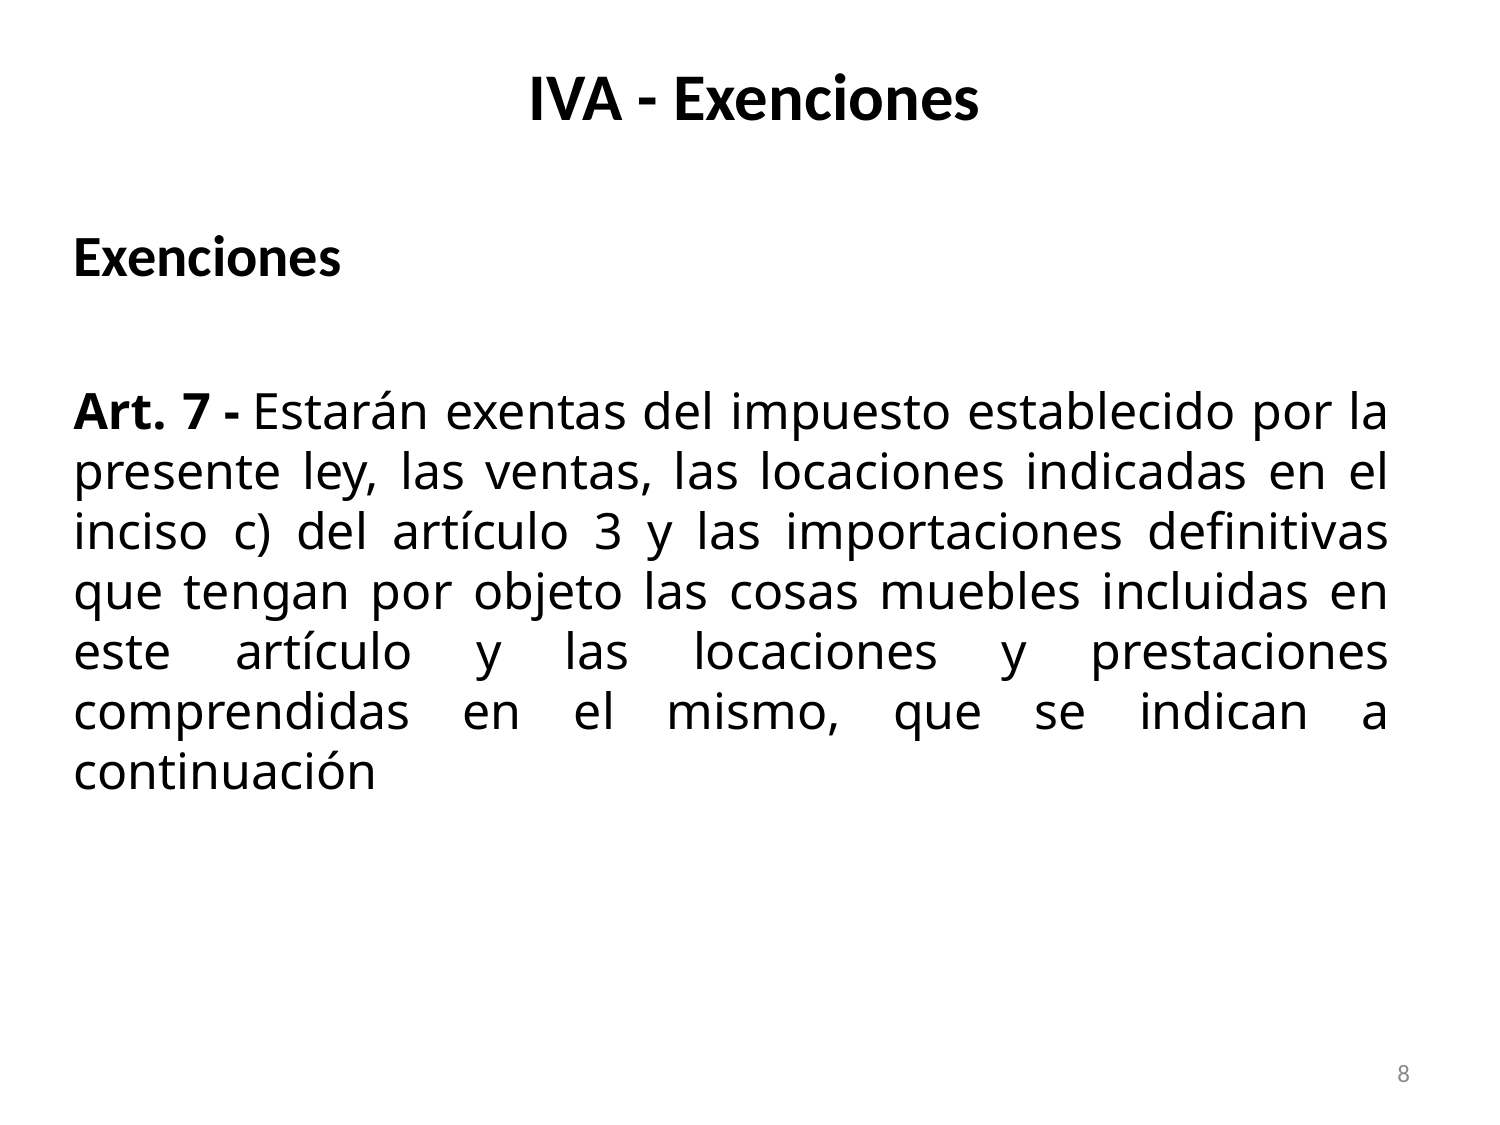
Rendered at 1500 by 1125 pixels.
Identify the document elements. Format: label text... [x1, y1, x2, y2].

list Exenciones Art. 7 - Estarán exentas del impuesto establecido por la presente ley, las ventas, las locaciones indicadas en el inciso c) del artículo 3 y las importaciones definitivas que tengan por objeto las cosas muebles incluidas en este artículo y las locaciones y prestaciones comprendidas en el mismo, que se indican a continuación [58, 210, 1406, 979]
title IVA - Exenciones [117, 0, 1393, 188]
slide_number 8 [1074, 1042, 1425, 1103]
